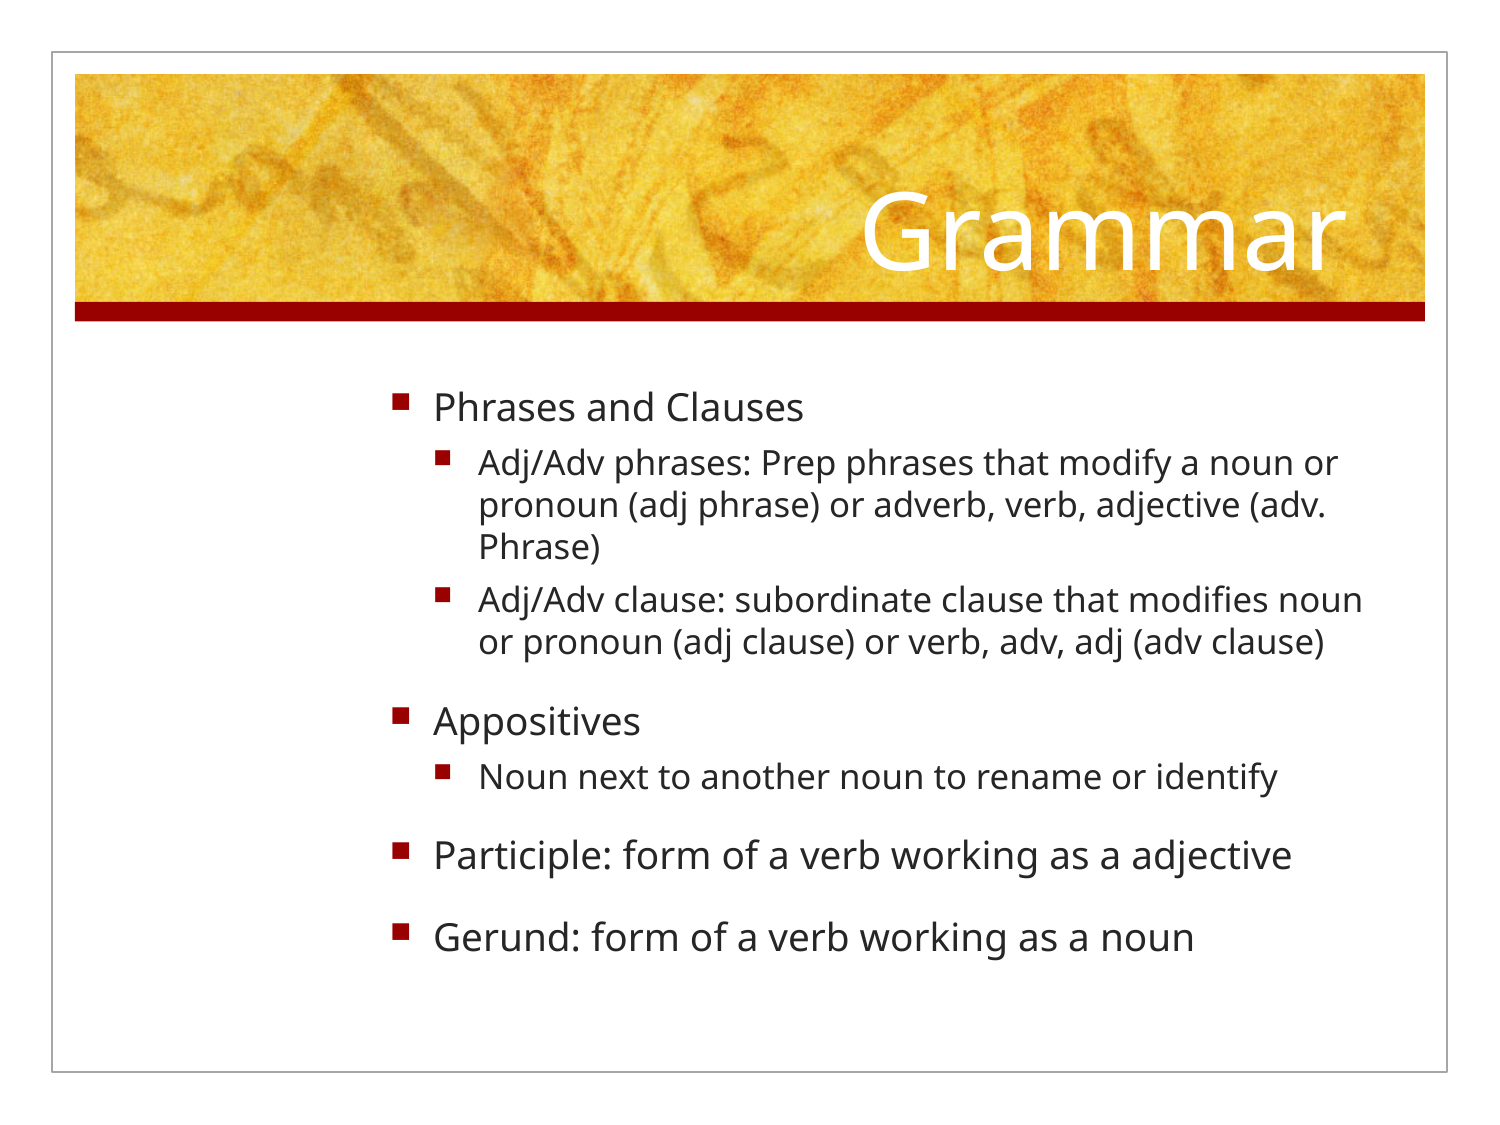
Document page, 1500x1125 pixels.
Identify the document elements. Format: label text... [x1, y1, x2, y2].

picture [75, 74, 1425, 301]
list Phrases and Clauses Adj/Adv phrases: Prep phrases that modify a noun or pronoun (adj phrase) or adverb, verb, adjective (adv. Phrase) Adj/Adv clause: subordinate clause that modifies noun or pronoun (adj clause) or verb, adv, adj (adv clause) Appositives Noun next to another noun to rename or identify Participle: form of a verb working as a adjective Gerund: form of a verb working as a noun [375, 375, 1392, 1005]
title Grammar [108, 74, 1392, 292]
